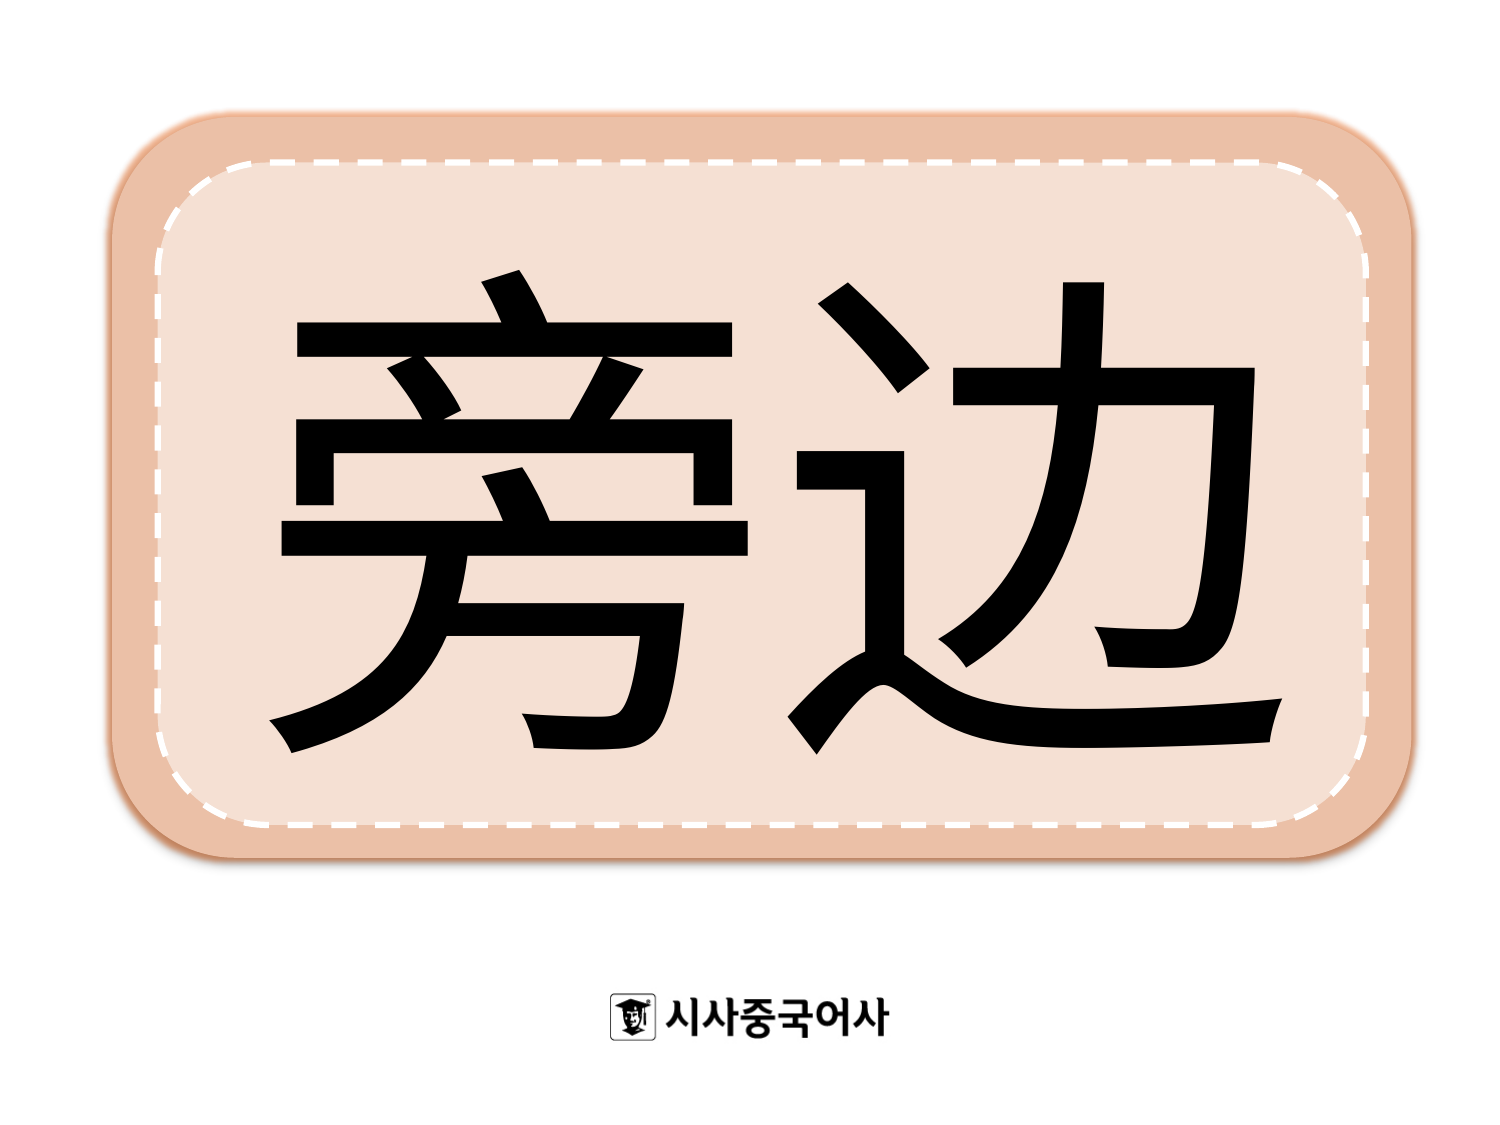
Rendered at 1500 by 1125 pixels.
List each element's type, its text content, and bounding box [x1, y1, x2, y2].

text_box 旁边 [171, 172, 1380, 836]
text_box [162, 160, 1371, 824]
picture [602, 987, 898, 1047]
